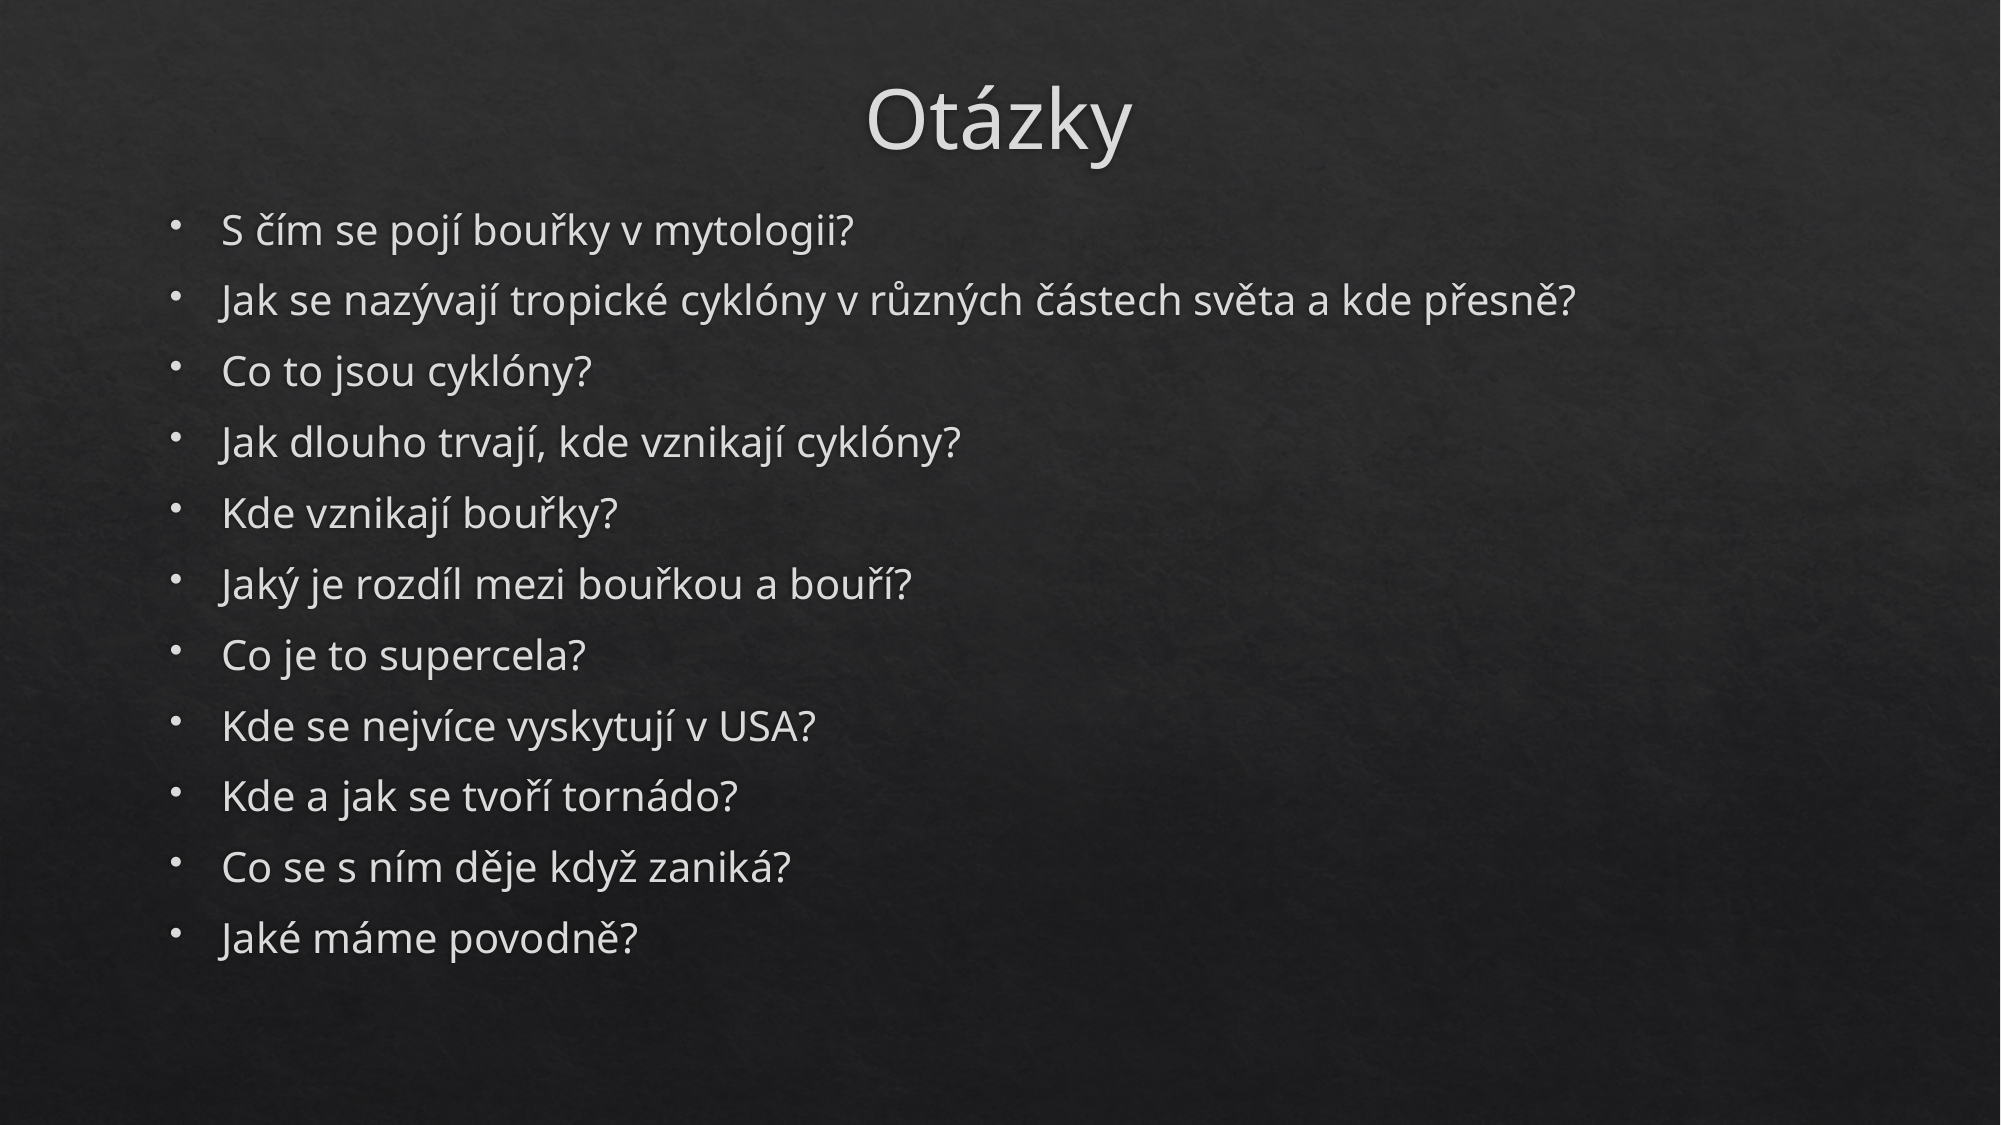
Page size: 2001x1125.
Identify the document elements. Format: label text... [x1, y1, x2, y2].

title Otázky [149, 36, 1849, 193]
list S čím se pojí bouřky v mytologii? Jak se nazývají tropické cyklóny v různých částech světa a kde přesně? Co to jsou cyklóny? Jak dlouho trvají, kde vznikají cyklóny? Kde vznikají bouřky? Jaký je rozdíl mezi bouřkou a bouří? Co je to supercela? Kde se nejvíce vyskytují v USA? Kde a jak se tvoří tornádo? Co se s ním děje když zaniká? Jaké máme povodně? [149, 195, 1849, 1080]
